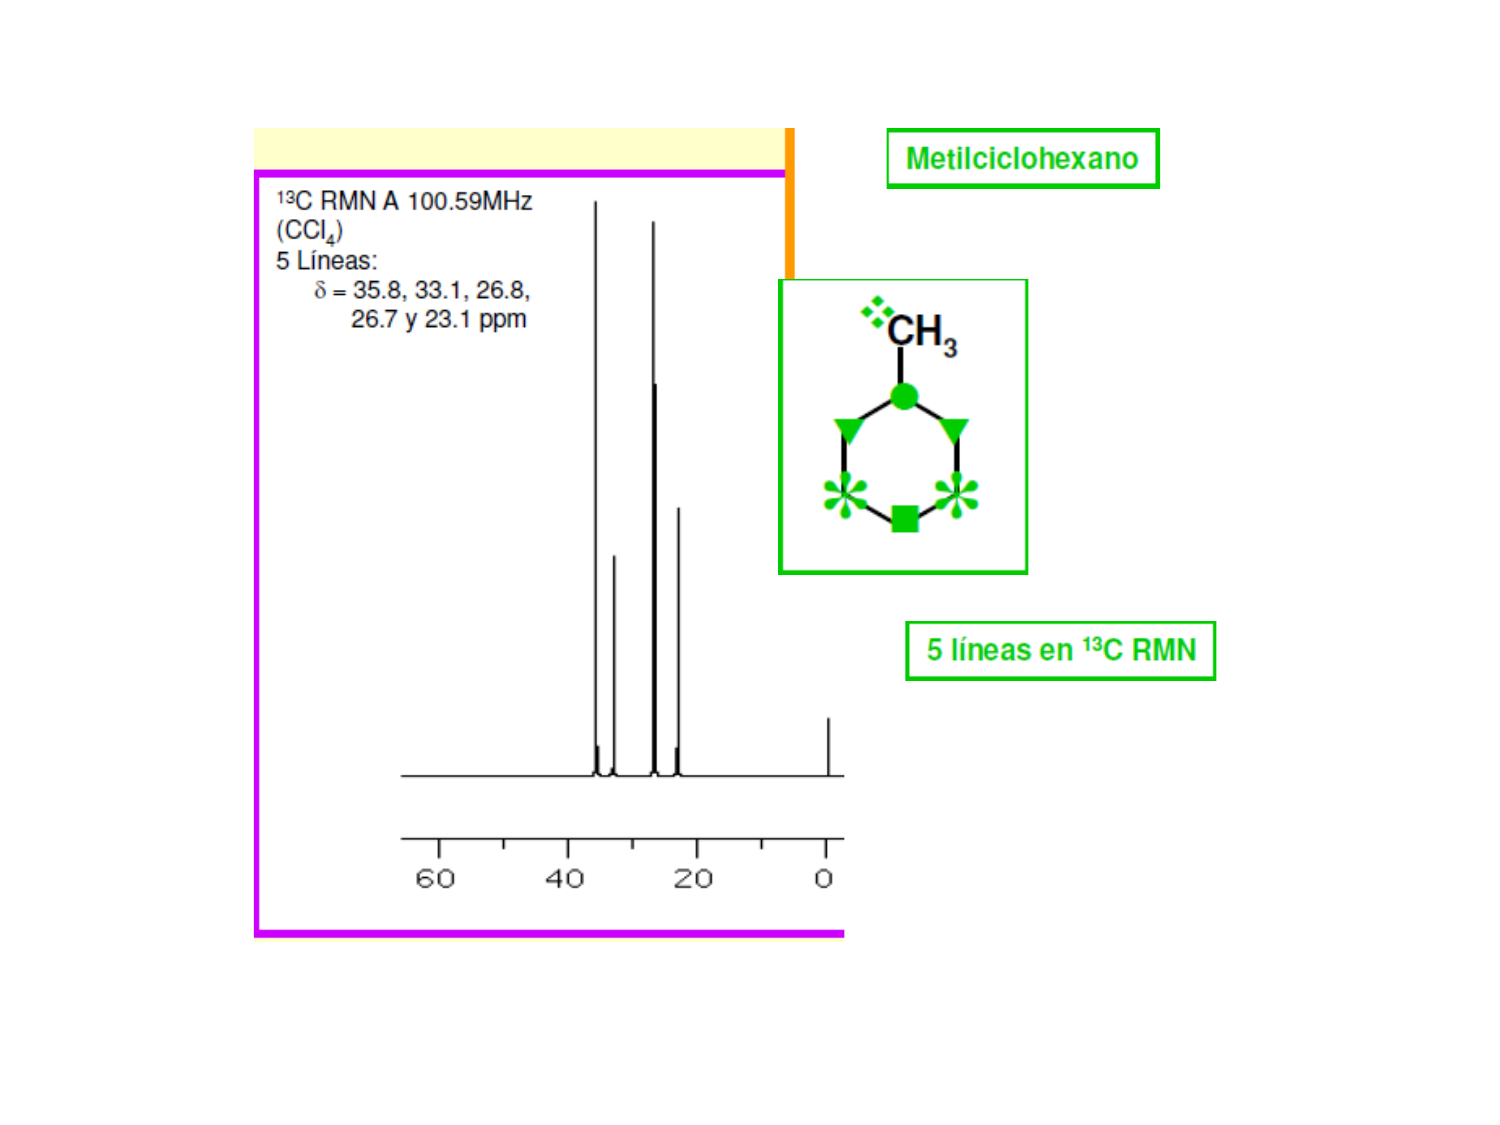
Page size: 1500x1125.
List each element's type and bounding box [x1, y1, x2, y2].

picture [253, 128, 1029, 942]
picture [905, 621, 1217, 682]
picture [886, 128, 1161, 189]
